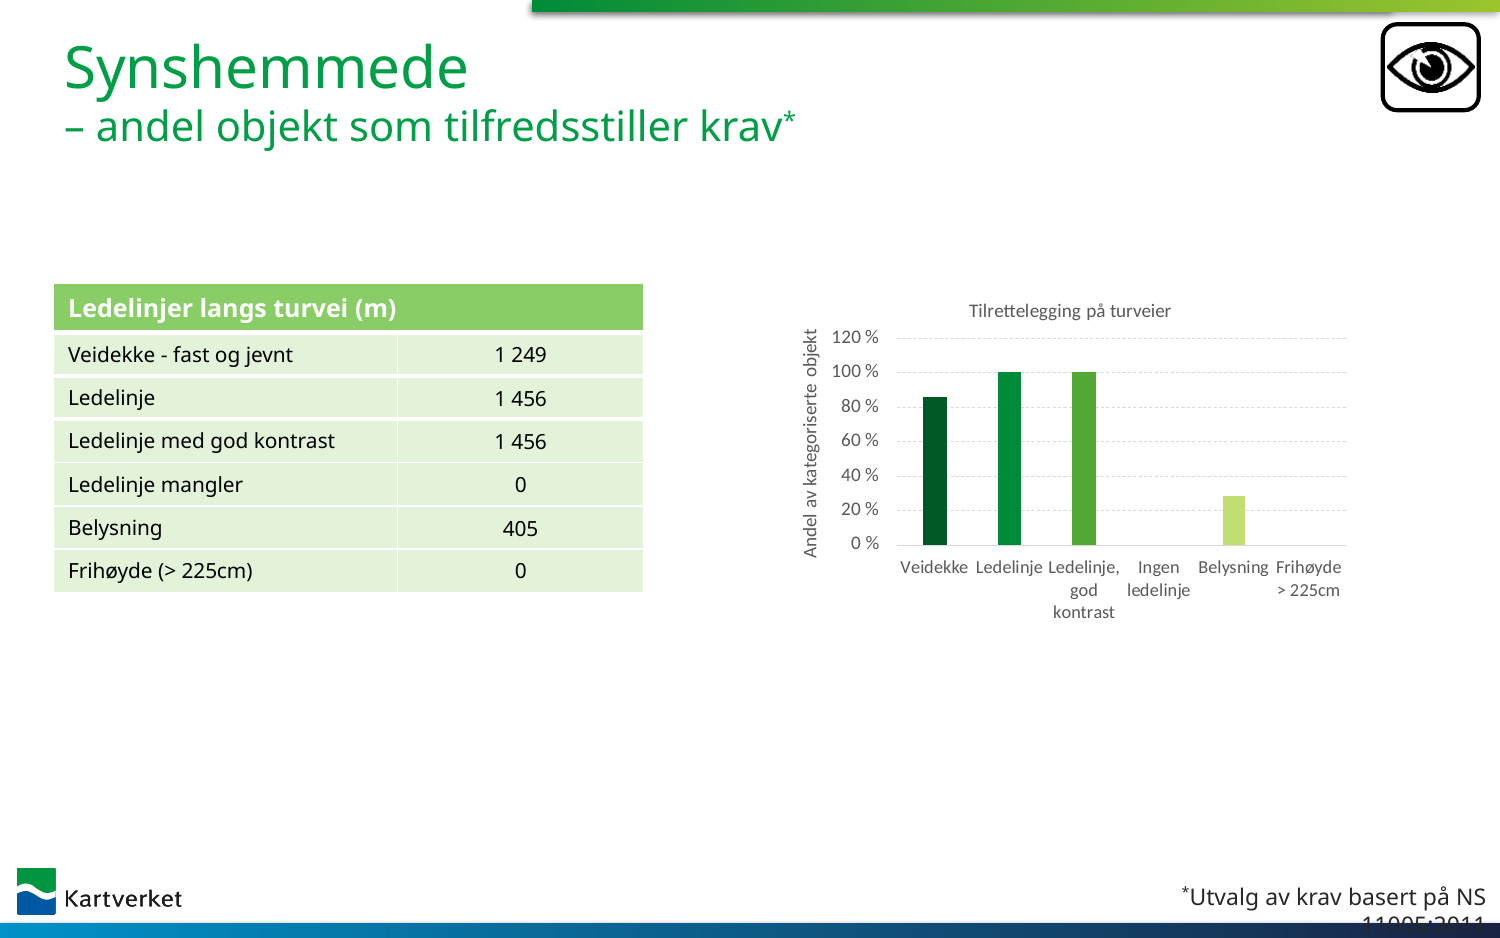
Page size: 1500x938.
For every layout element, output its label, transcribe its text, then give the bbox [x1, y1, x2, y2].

table_cell 1 456 [398, 378, 643, 417]
table_cell 405 [398, 507, 643, 548]
table_cell 1 456 [398, 421, 643, 462]
table_cell 0 [398, 550, 643, 592]
table_cell 1 249 [398, 335, 643, 374]
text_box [1382, 24, 1480, 111]
table_cell Belysning [54, 507, 397, 548]
table_cell 0 [398, 463, 643, 505]
text_box Synshemmede – andel objekt som tilfredsstiller krav* [49, 24, 1431, 158]
text_box *Utvalg av krav basert på NS 11005:2011 [1068, 873, 1500, 938]
table_header Ledelinjer langs turvei (m) [54, 284, 643, 330]
table_cell Veidekke - fast og jevnt [54, 335, 397, 374]
table_cell Ledelinje med god kontrast [54, 421, 397, 462]
table_cell Ledelinje mangler [54, 463, 397, 505]
table_cell Frihøyde (> 225cm) [54, 550, 397, 592]
table_cell Ledelinje [54, 378, 397, 417]
picture [791, 291, 1349, 630]
